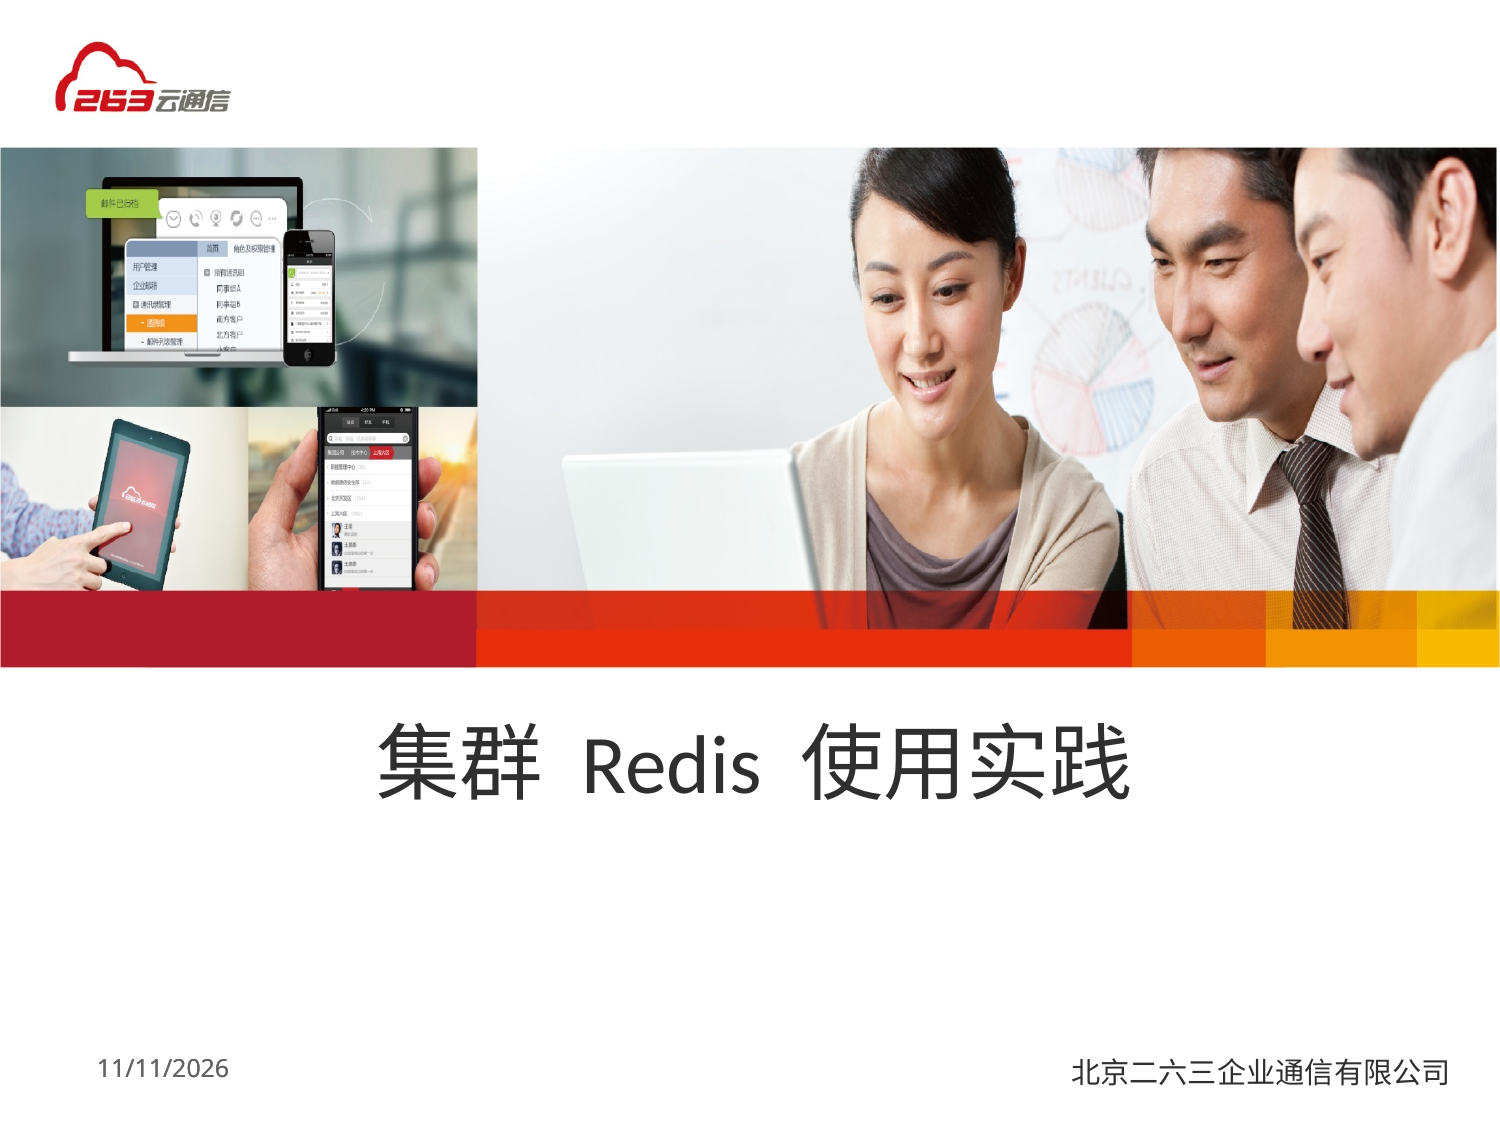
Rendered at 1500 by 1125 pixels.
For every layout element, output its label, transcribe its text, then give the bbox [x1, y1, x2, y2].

text_box 2015/5/27 [82, 1045, 432, 1125]
title 集群 Redis 使用实践 [117, 703, 1393, 844]
picture [0, 0, 1500, 1125]
text_box 北京二六三企业通信有限公司 [1056, 1046, 1467, 1097]
